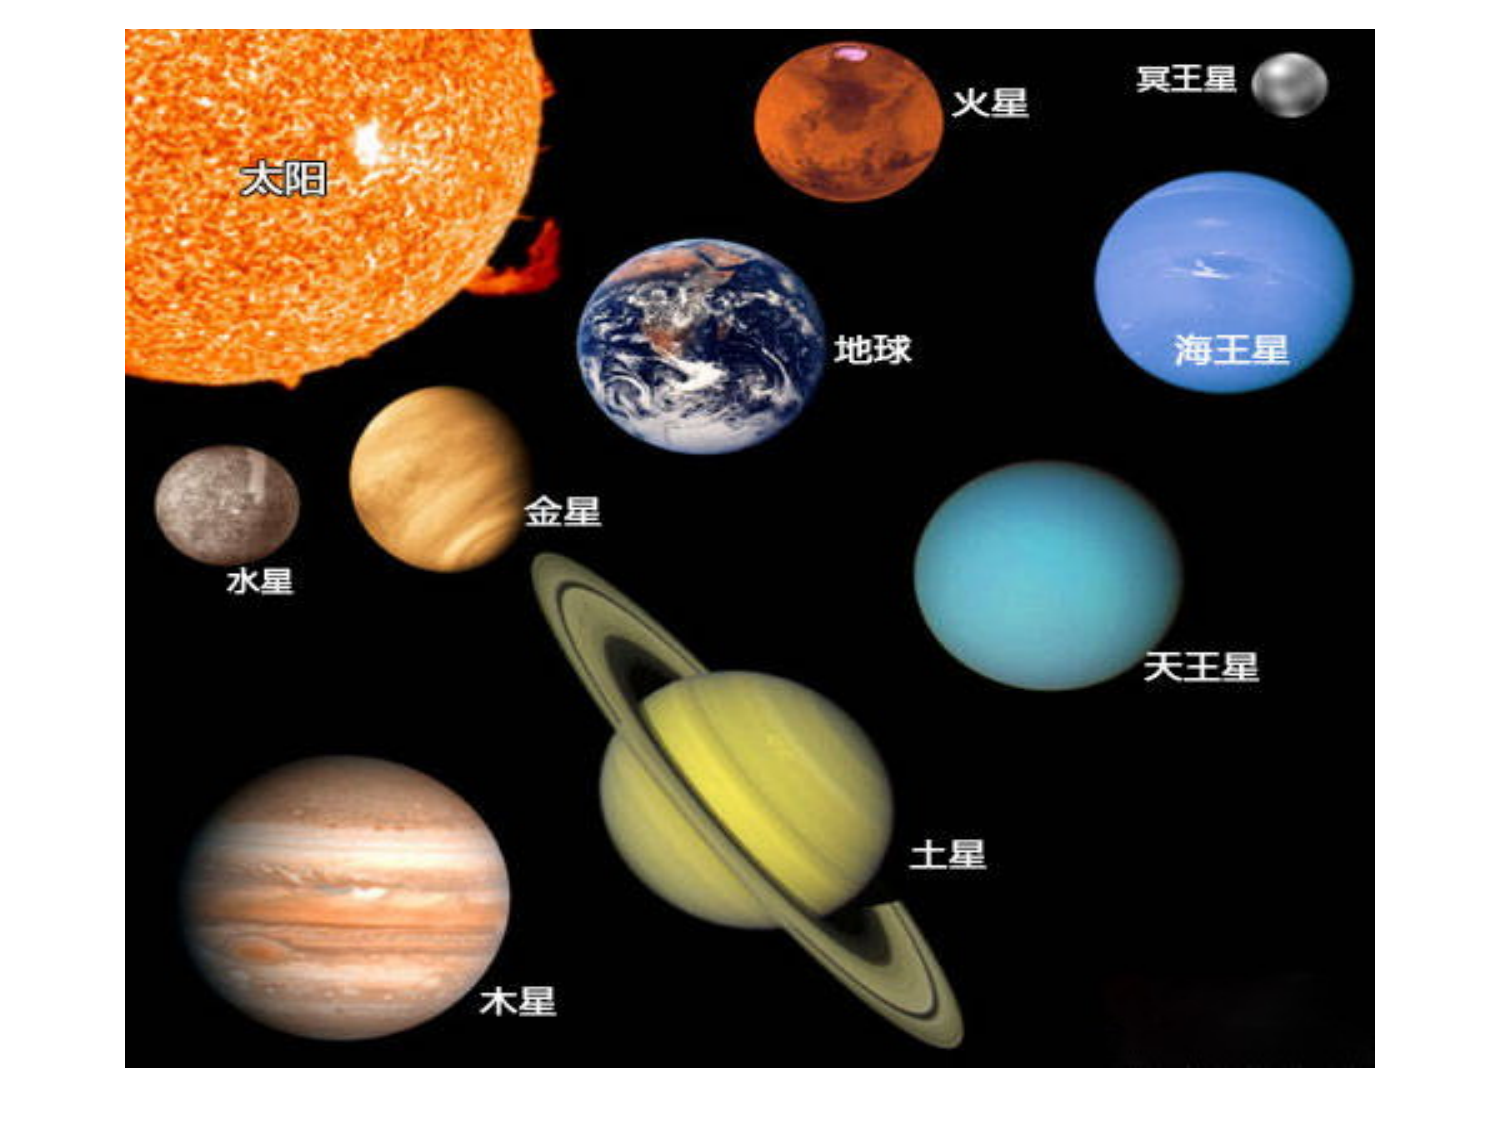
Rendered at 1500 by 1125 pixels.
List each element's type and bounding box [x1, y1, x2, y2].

list [125, 29, 1375, 1068]
